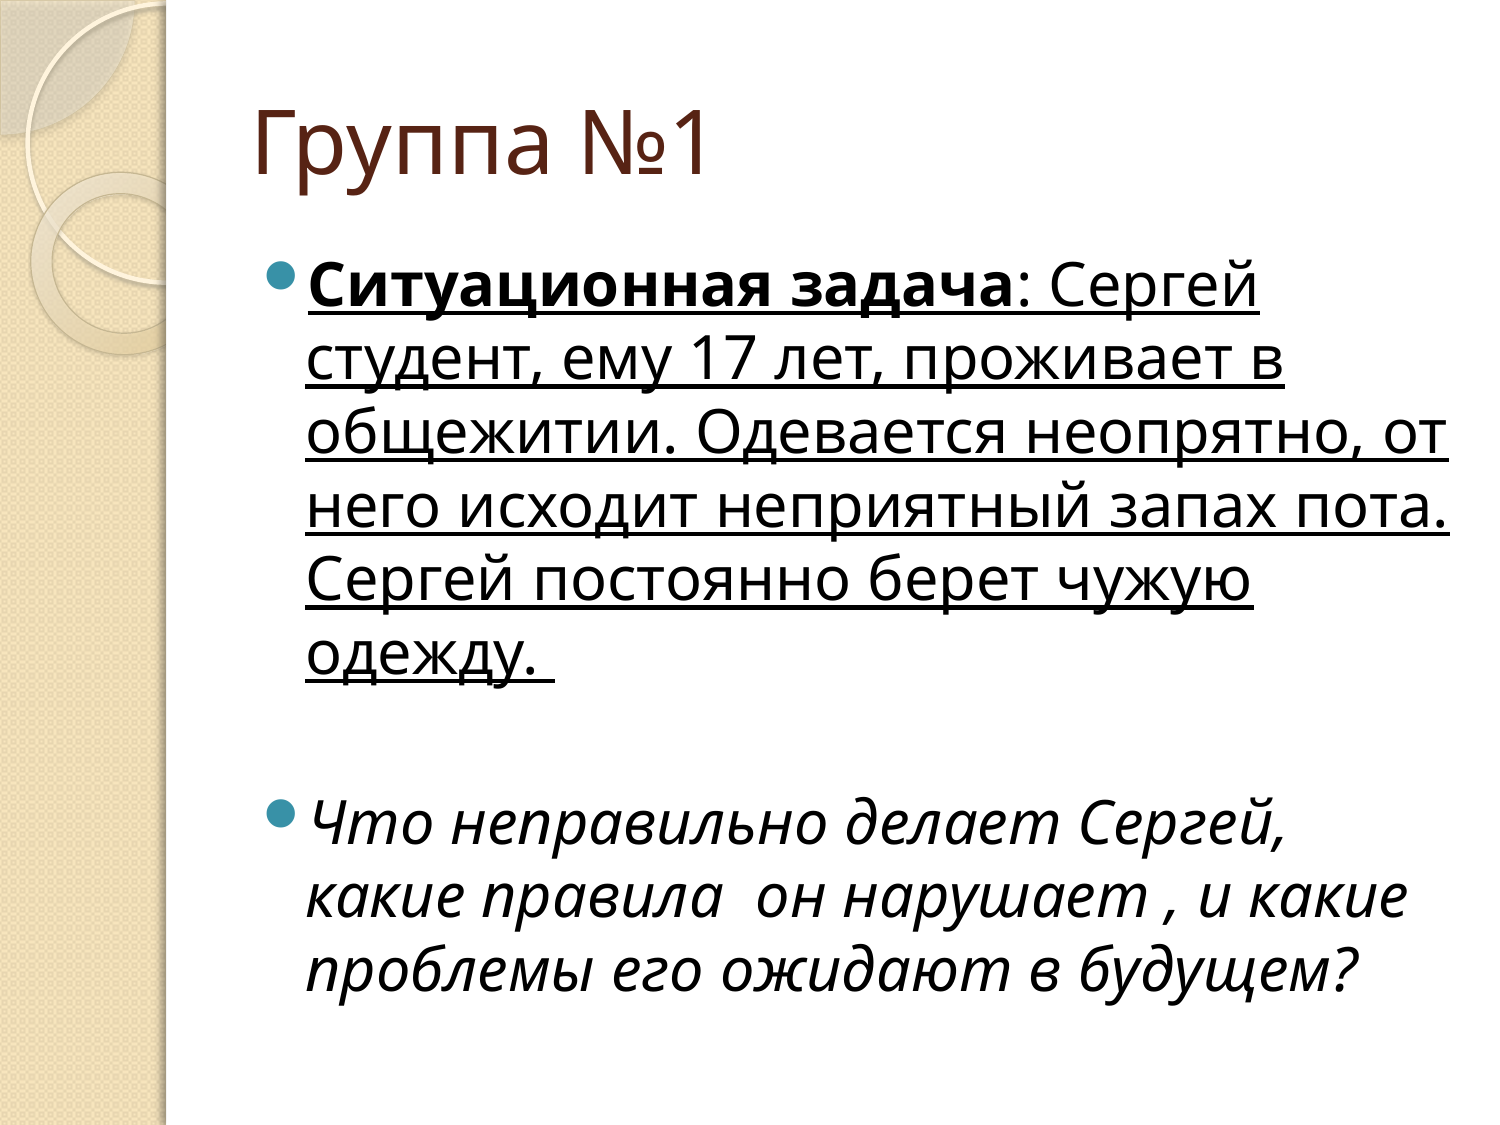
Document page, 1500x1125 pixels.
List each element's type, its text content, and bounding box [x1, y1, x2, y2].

list Ситуационная задача: Сергей студент, ему 17 лет, проживает в общежитии. Одевается неопрятно, от него исходит неприятный запах пота. Сергей постоянно берет чужую одежду. Что неправильно делает Сергей, какие правила он нарушает , и какие проблемы его ожидают в будущем? [235, 237, 1466, 1025]
title Группа №1 [235, 45, 1466, 233]
